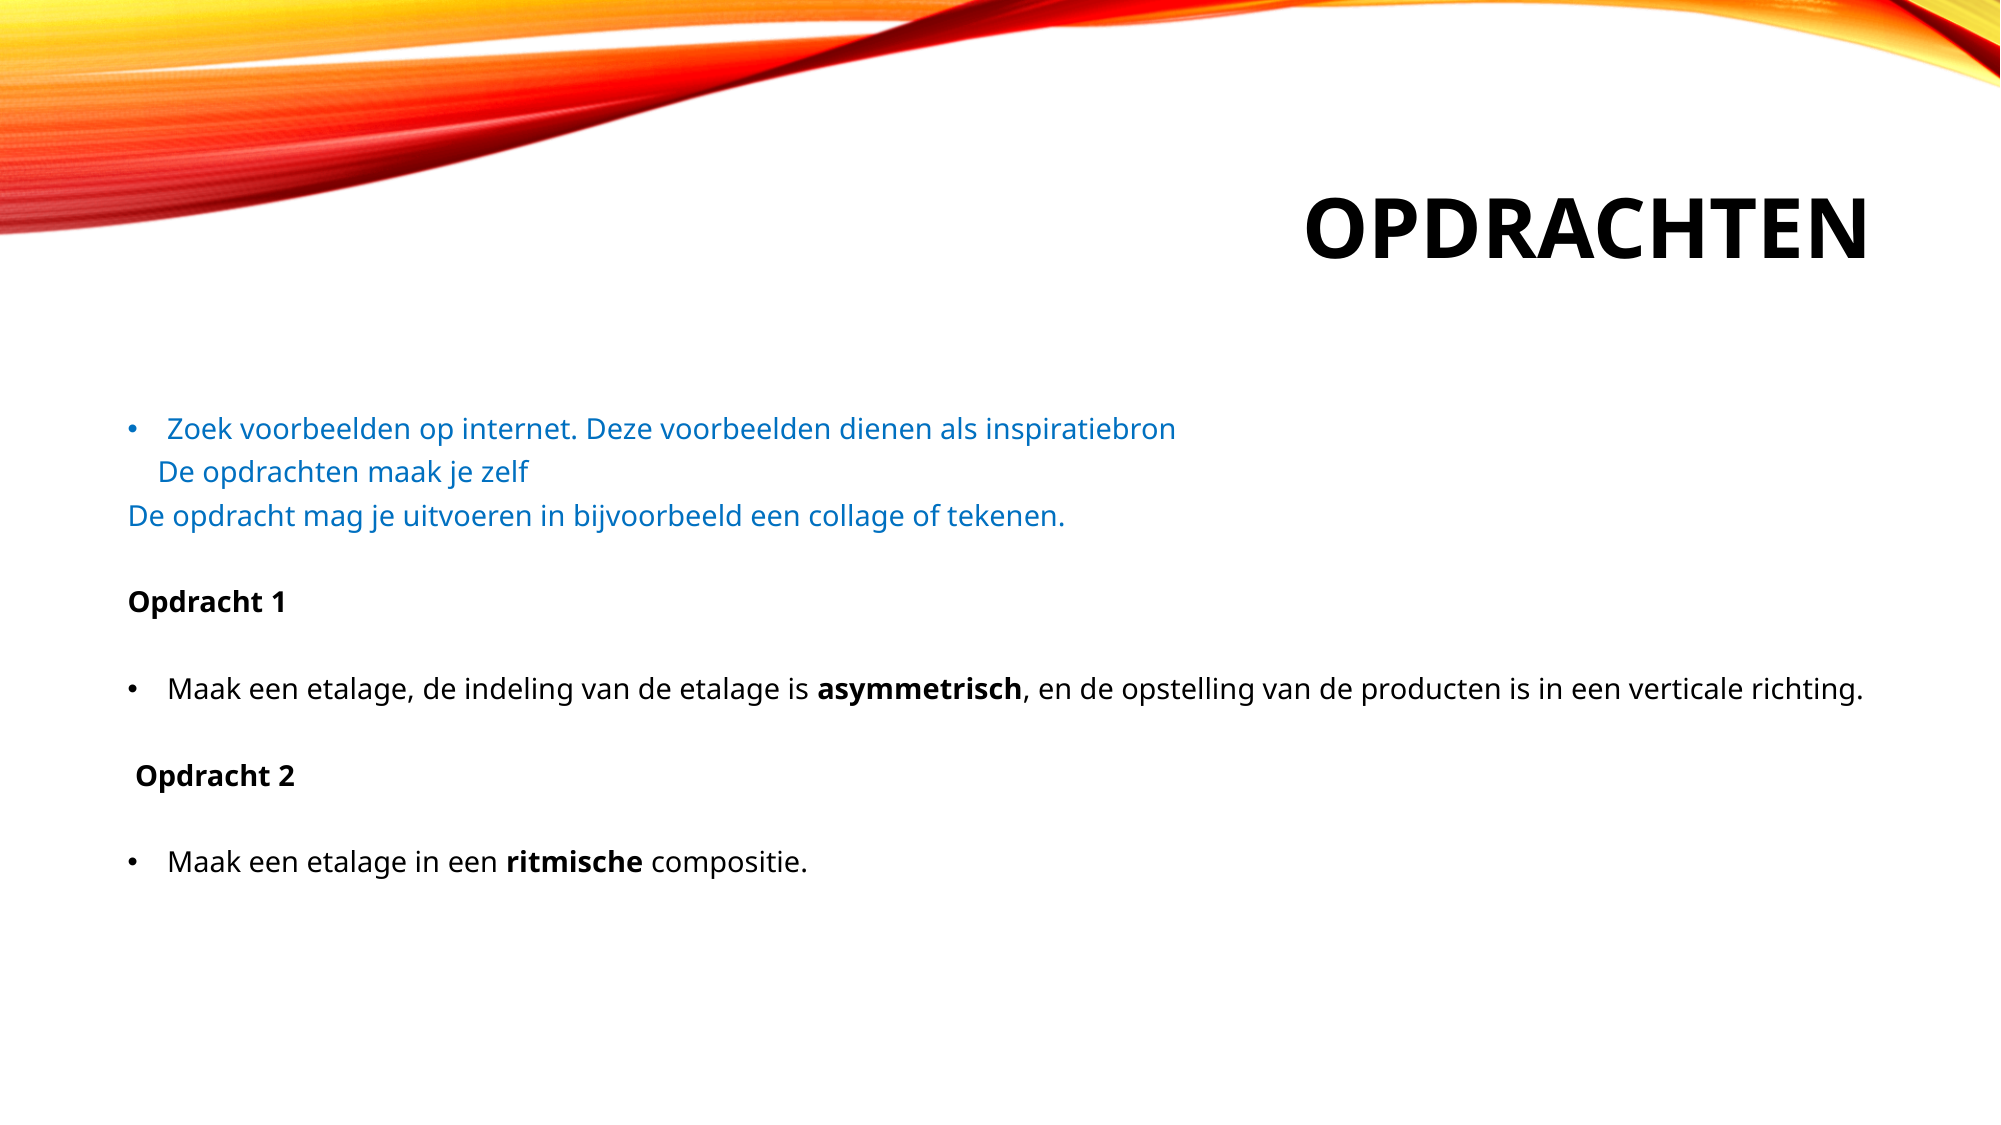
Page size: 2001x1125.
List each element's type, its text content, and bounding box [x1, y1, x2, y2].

picture [0, 0, 2000, 237]
list Zoek voorbeelden op internet. Deze voorbeelden dienen als inspiratiebron De opdrachten maak je zelf De opdracht mag je uitvoeren in bijvoorbeeld een collage of tekenen. Opdracht 1 Maak een etalage, de indeling van de etalage is asymmetrisch, en de opstelling van de producten is in een verticale richting. Opdracht 2 Maak een etalage in een ritmische compositie. [112, 360, 1888, 1021]
title opdrachten [474, 125, 1888, 338]
